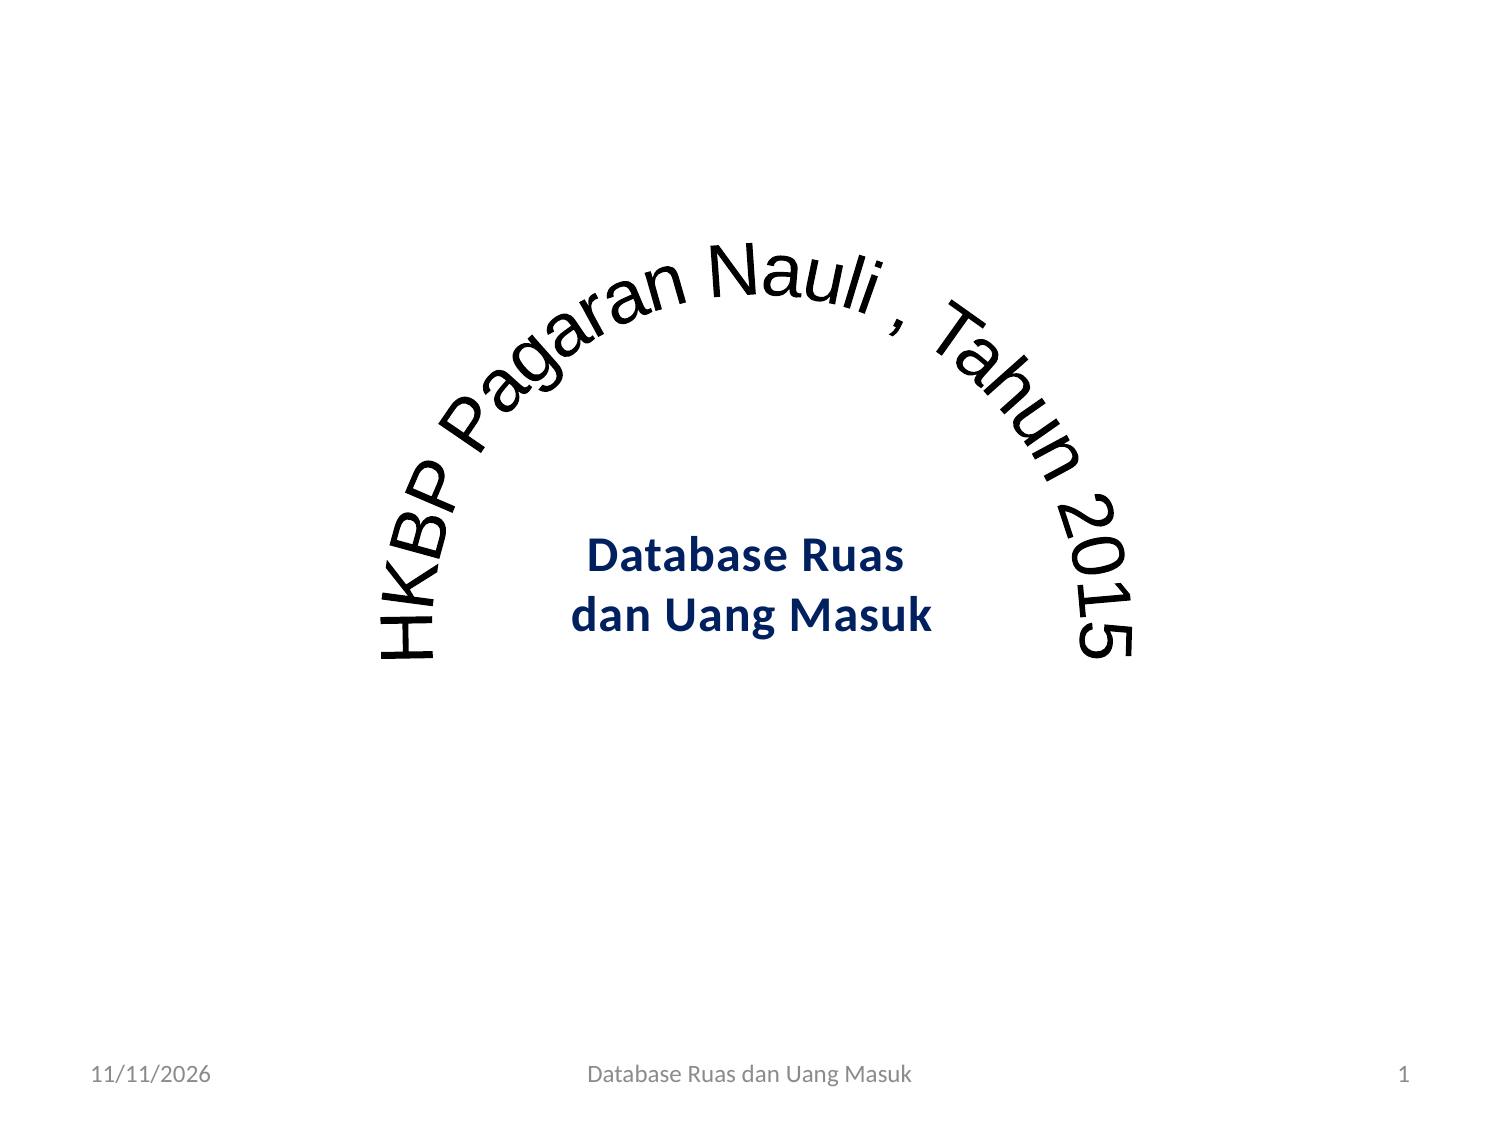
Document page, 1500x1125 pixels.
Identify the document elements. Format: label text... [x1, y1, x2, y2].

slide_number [75, 1042, 425, 1103]
slide_number 1 [1074, 1042, 1425, 1103]
footer Database Ruas dan Uang Masuk [512, 1042, 988, 1103]
text_box Database Ruas dan Uang Masuk [555, 513, 948, 649]
